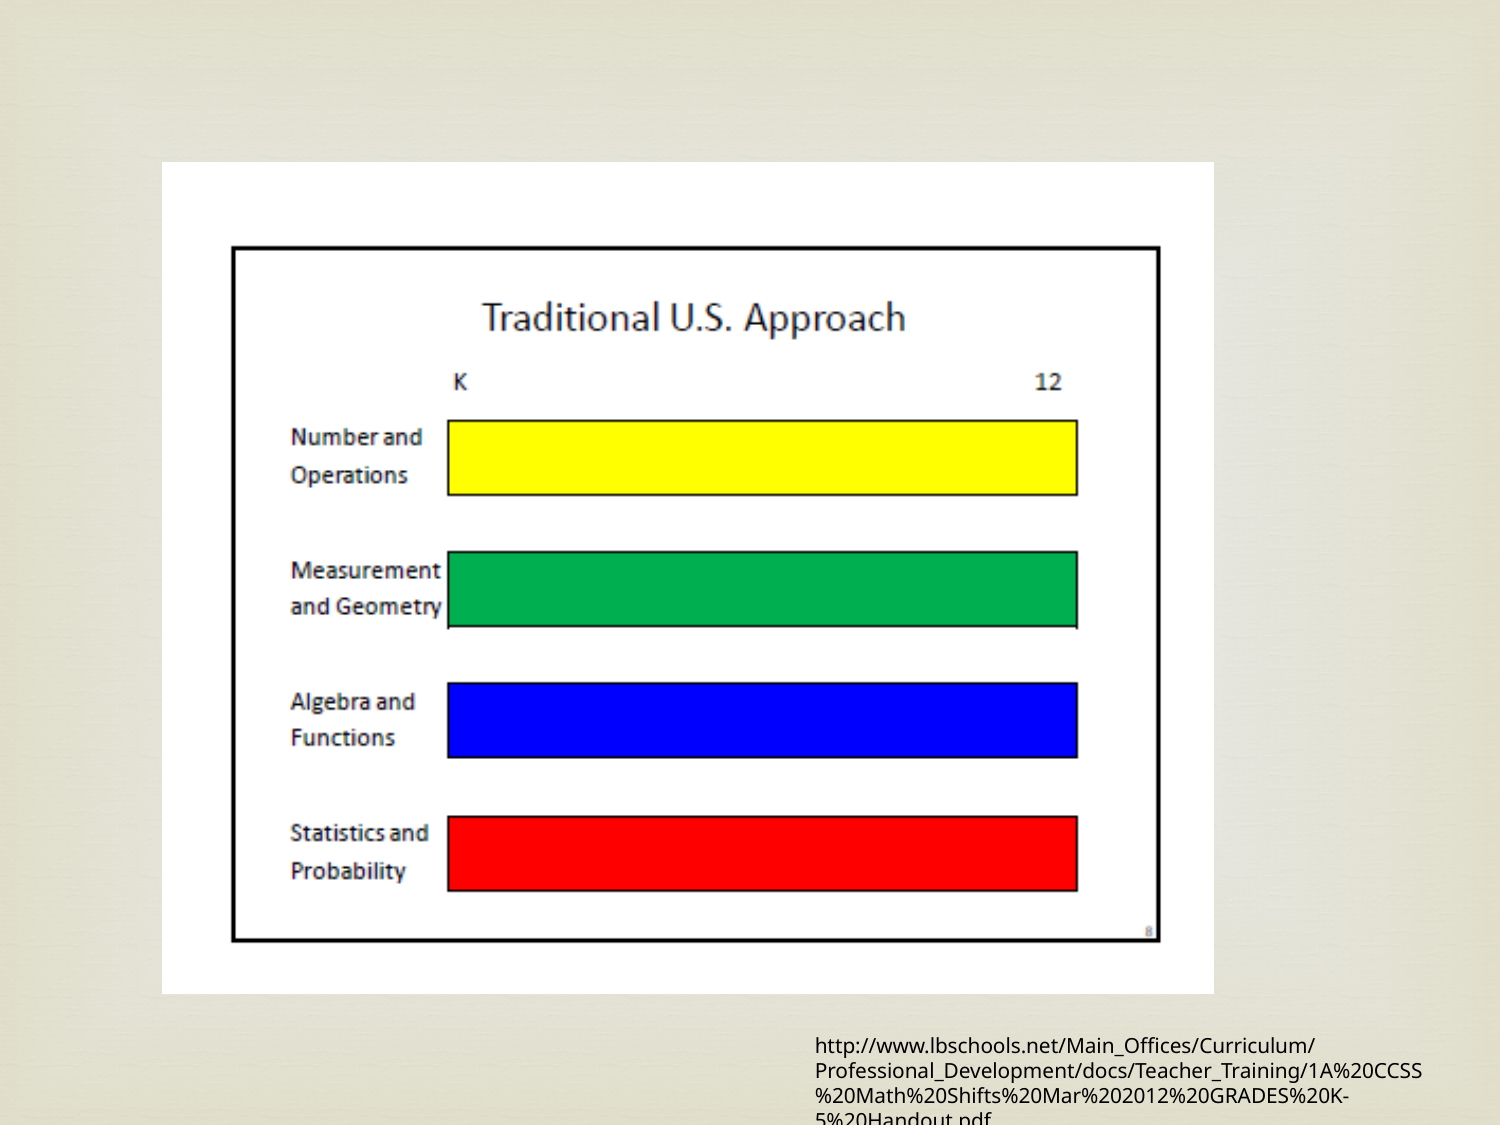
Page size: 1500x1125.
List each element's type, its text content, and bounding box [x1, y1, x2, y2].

picture [161, 161, 1214, 994]
text_box http://www.lbschools.net/Main_Offices/Curriculum/Professional_Development/docs/Teacher_Training/1A%20CCSS%20Math%20Shifts%20Mar%202012%20GRADES%20K-5%20Handout.pdf [799, 1024, 1463, 1125]
